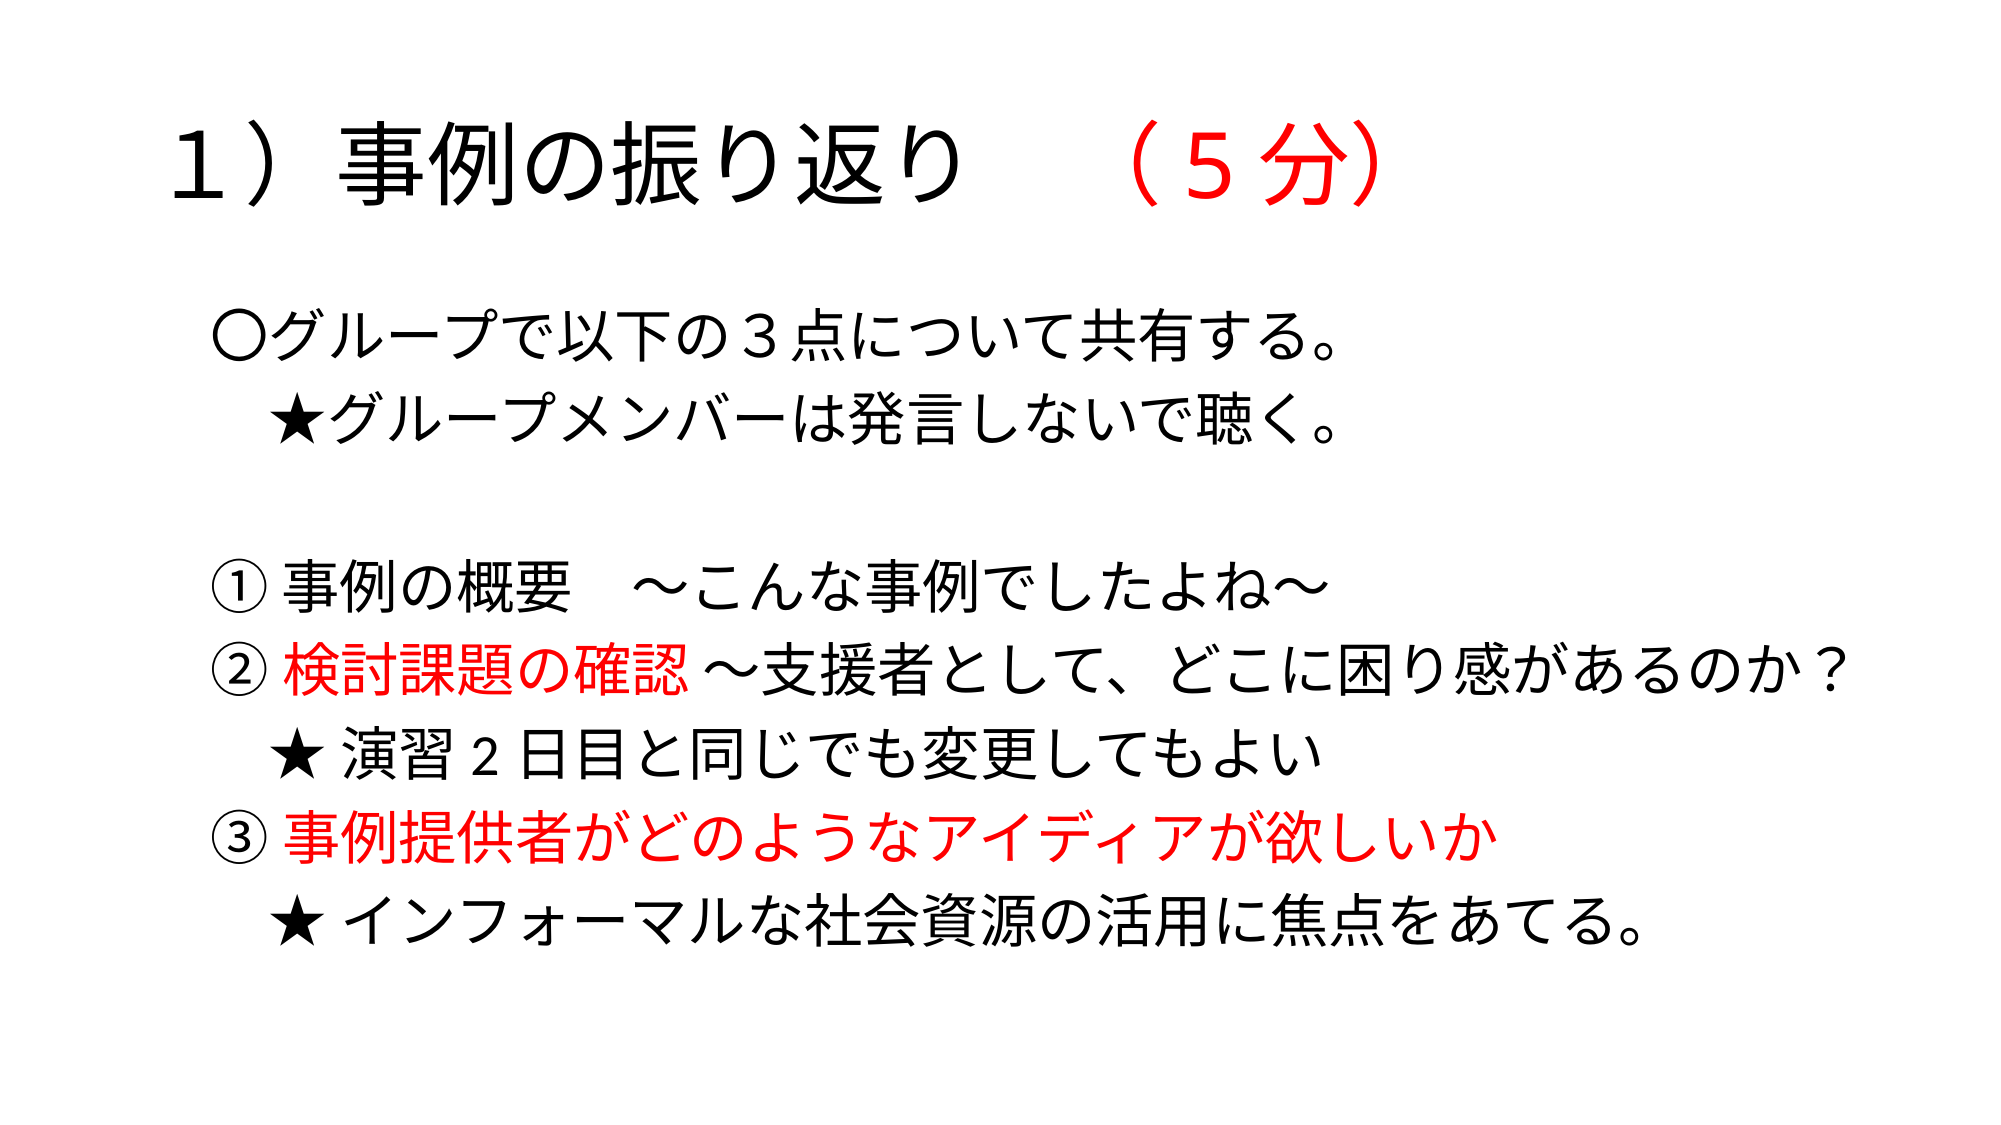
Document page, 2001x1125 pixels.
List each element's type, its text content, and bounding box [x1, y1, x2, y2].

title １）事例の振り返り （5分） [137, 59, 1863, 278]
list 〇グループで以下の３点について共有する。 ★グループメンバーは発言しないで聴く。 ① 事例の概要 ～こんな事例でしたよね～ ② 検討課題の確認 〜支援者として、どこに困り感があるのか？ ★ 演習2日目と同じでも変更してもよい ③ 事例提供者がどのようなアイディアが欲しいか ★ インフォーマルな社会資源の活用に焦点をあてる。 [137, 299, 1978, 1014]
